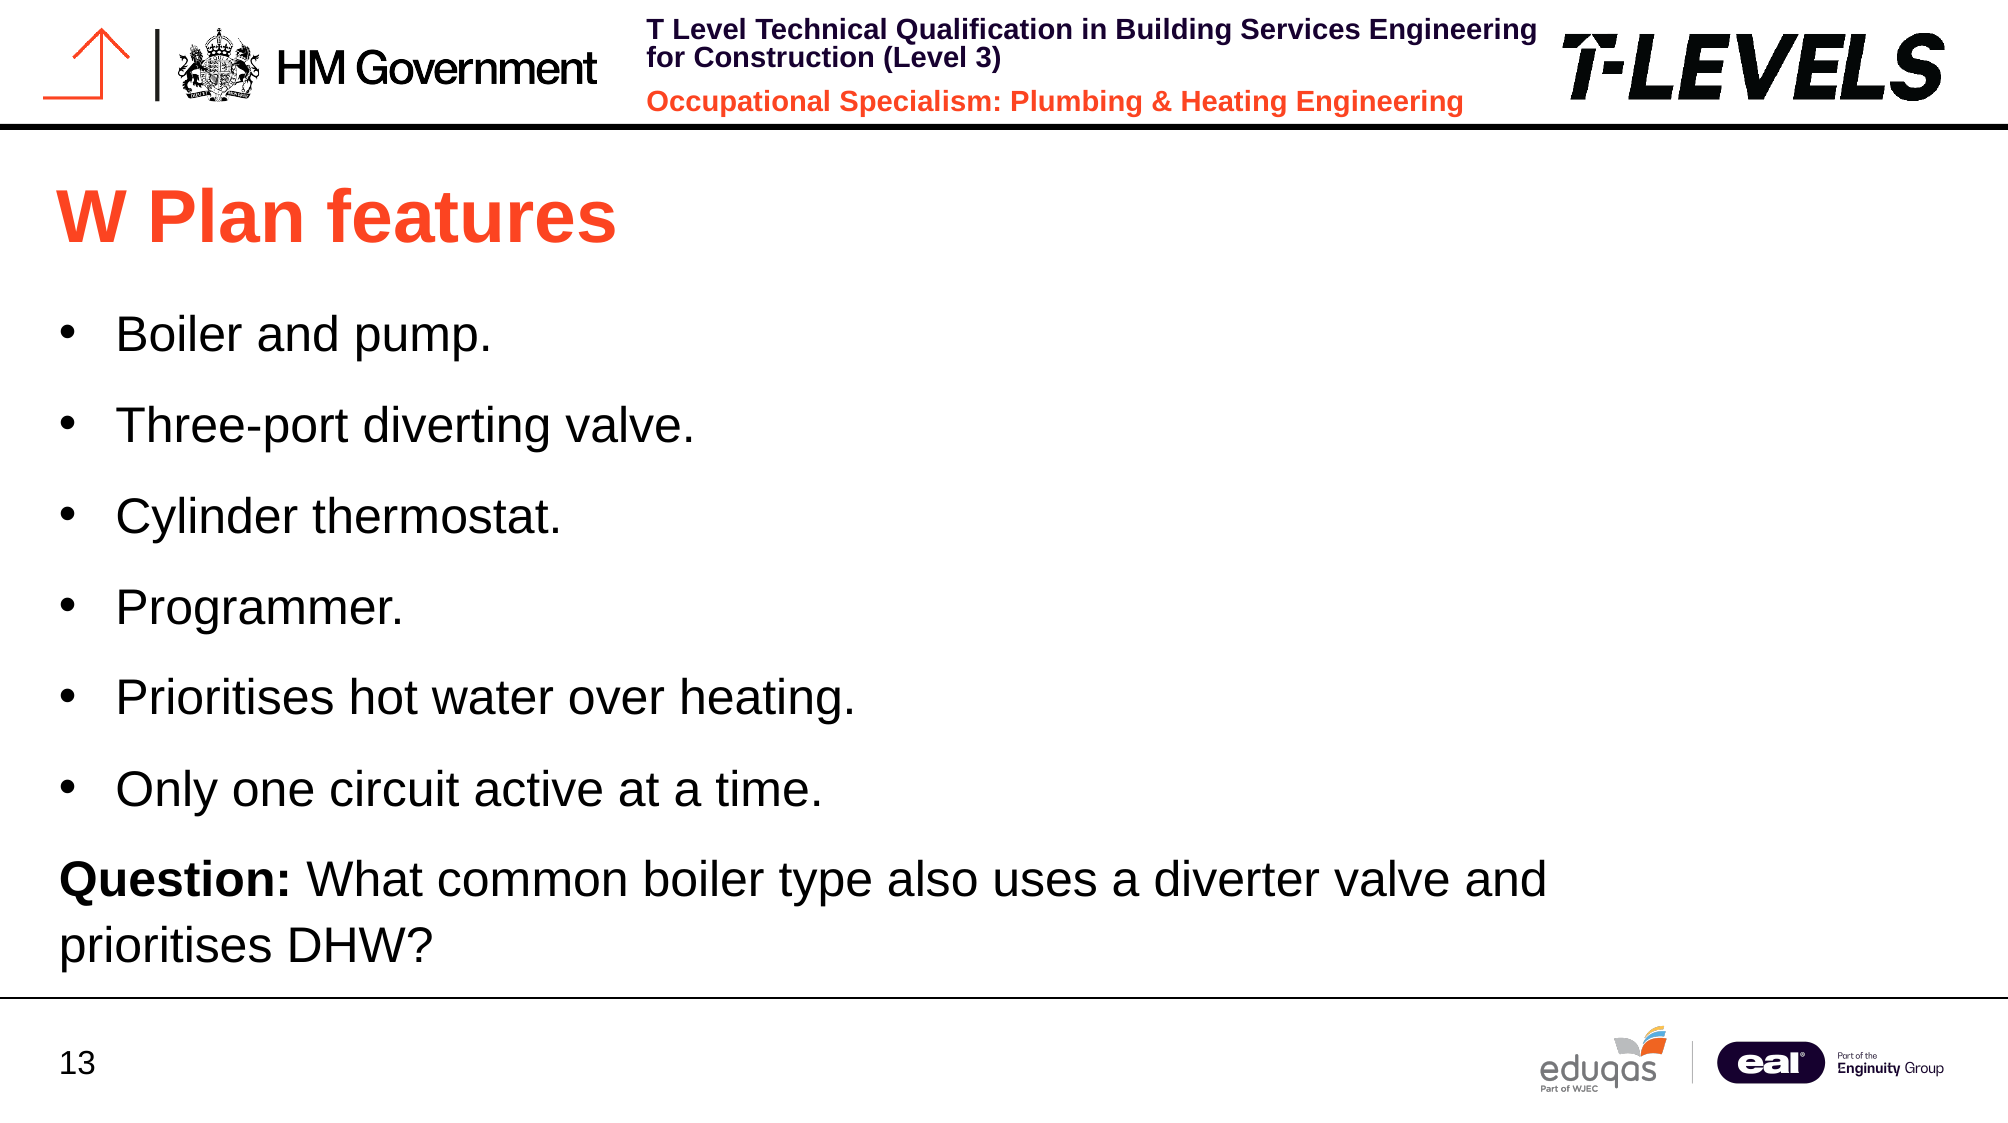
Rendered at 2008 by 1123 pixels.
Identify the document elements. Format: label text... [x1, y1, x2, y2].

picture [1535, 1021, 1949, 1097]
list Boiler and pump. Three-port diverting valve. Cylinder thermostat. Programmer. Prioritises hot water over heating. Only one circuit active at a time. Question: What common boiler type also uses a diverter valve and prioritises DHW? [59, 295, 1624, 975]
picture [155, 28, 597, 102]
title W Plan features [41, 111, 1949, 314]
picture [38, 27, 136, 100]
picture [1543, 25, 1964, 108]
